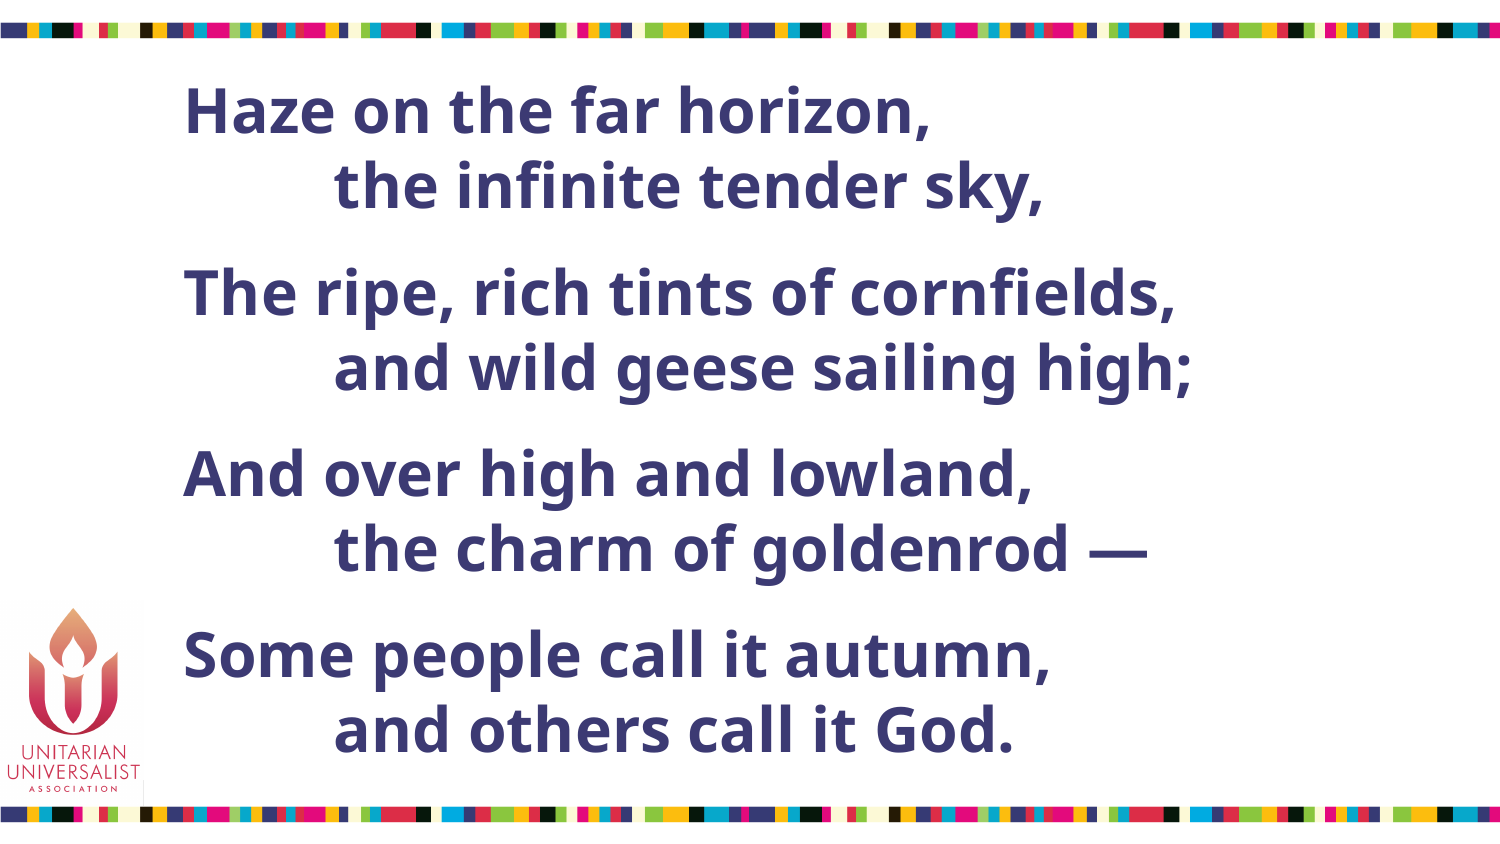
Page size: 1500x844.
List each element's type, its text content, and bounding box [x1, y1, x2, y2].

text_box Haze on the far horizon, the infinite tender sky, The ripe, rich tints of cornfields, and wild geese sailing high; And over high and lowland, the charm of goldenrod — Some people call it autumn, and others call it God. [168, 56, 1421, 780]
picture [0, 600, 1500, 824]
picture [0, 22, 1500, 40]
